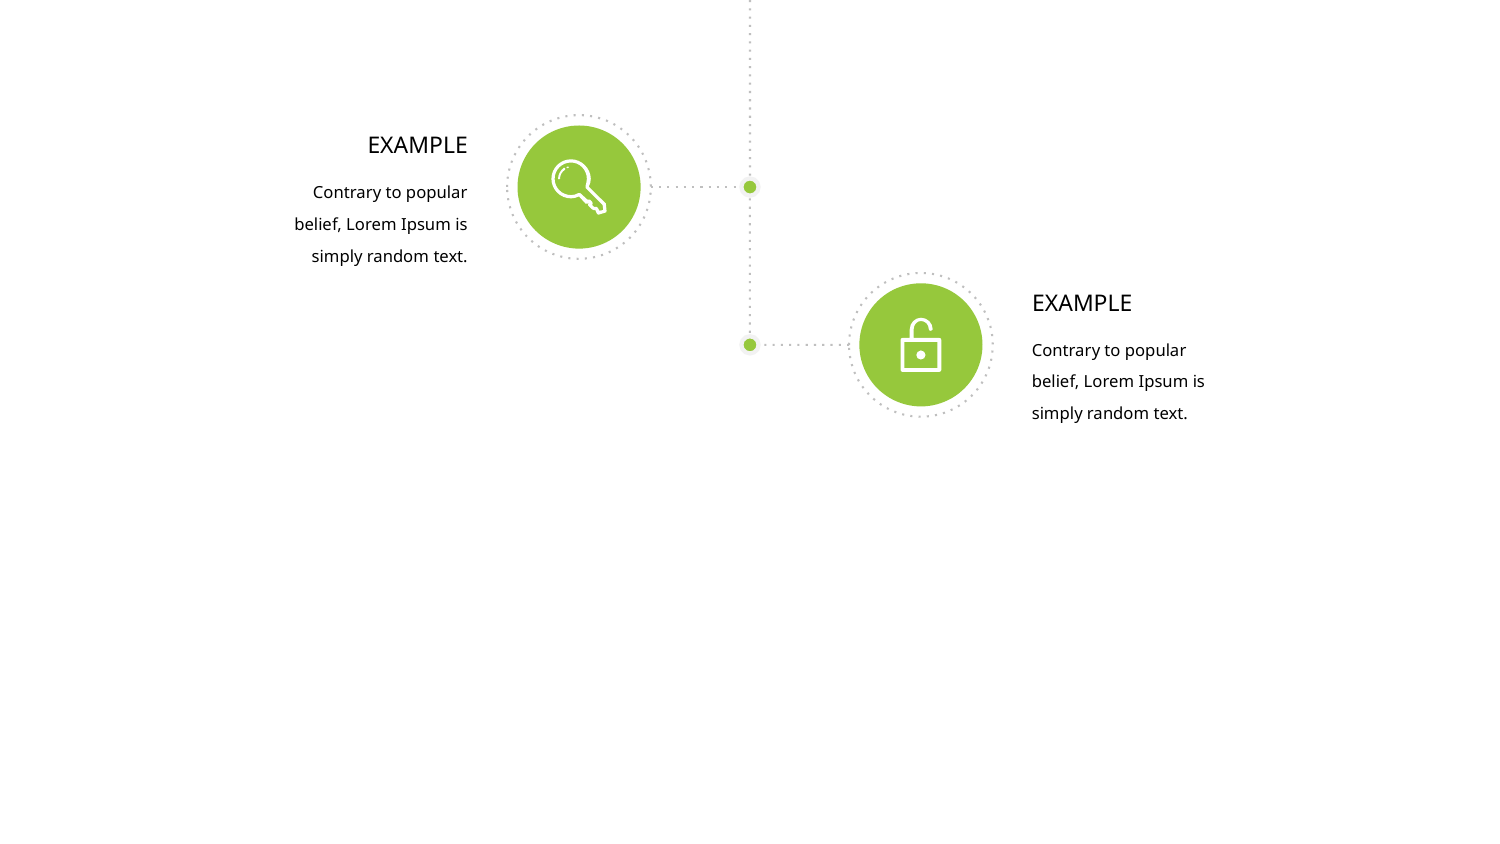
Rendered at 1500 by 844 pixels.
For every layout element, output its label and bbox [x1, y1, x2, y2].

text_box [517, 125, 641, 249]
text_box [551, 159, 607, 215]
text_box [267, 124, 480, 250]
text_box [859, 283, 983, 407]
text_box [507, 115, 651, 259]
text_box [1020, 282, 1233, 408]
text_box [900, 317, 942, 372]
text_box [741, 337, 759, 354]
text_box [849, 272, 993, 417]
text_box [754, 179, 759, 195]
